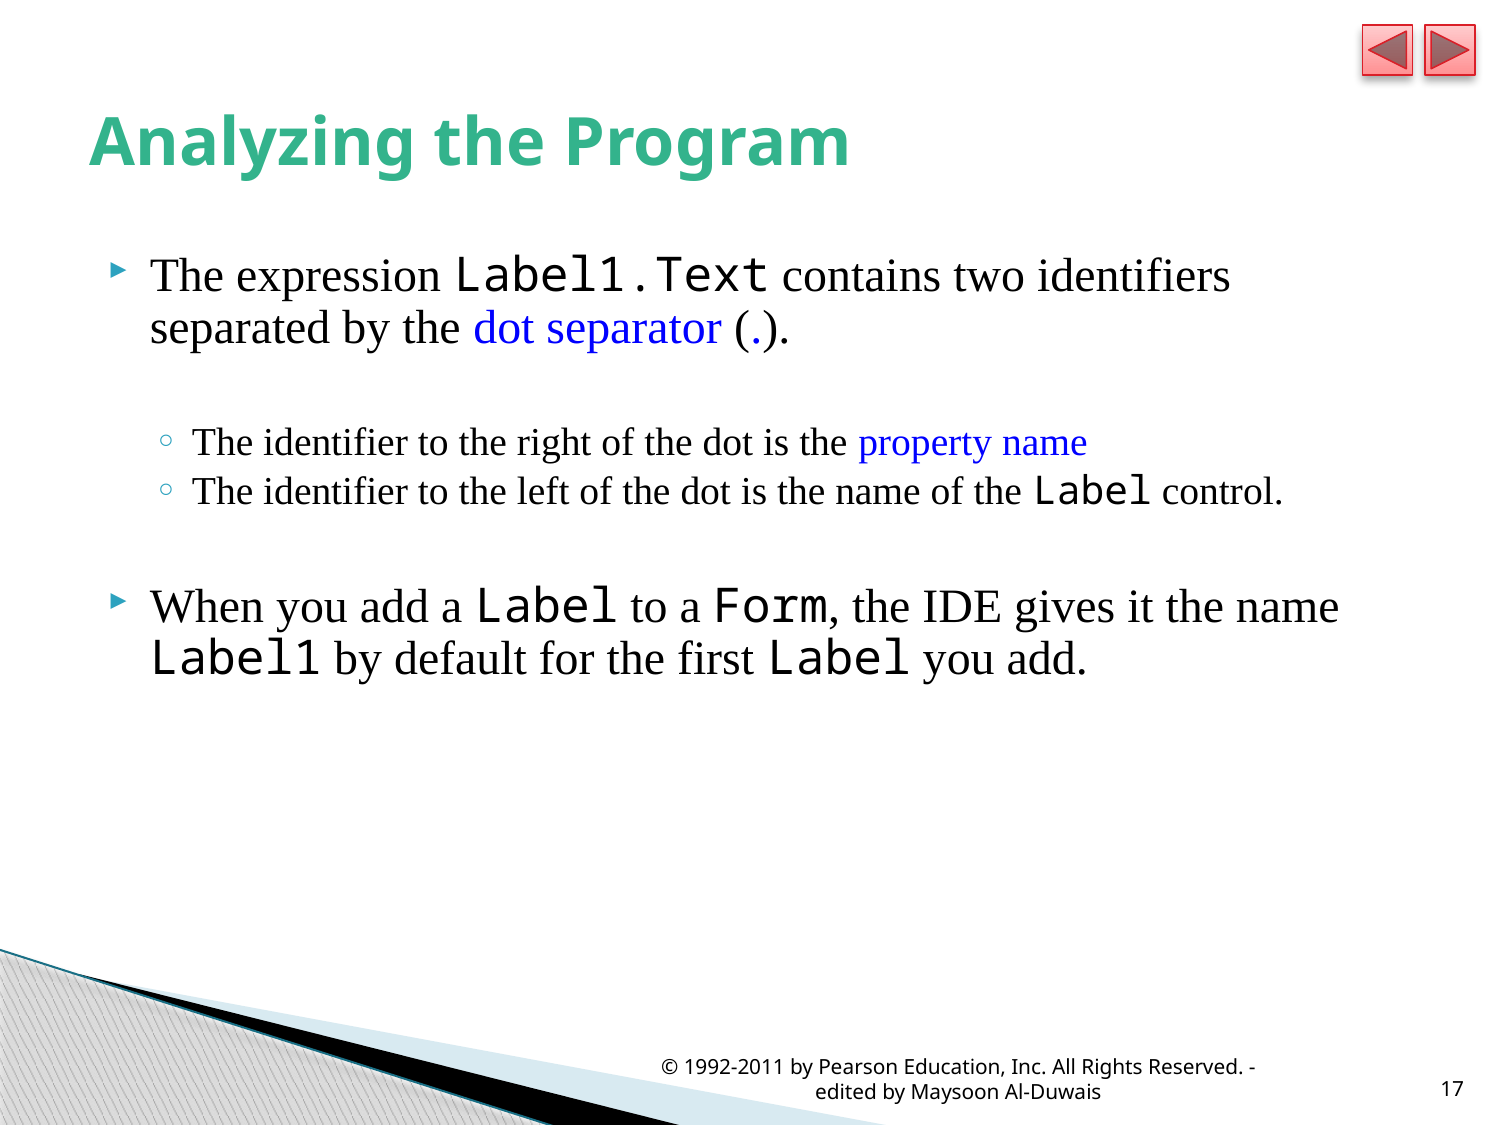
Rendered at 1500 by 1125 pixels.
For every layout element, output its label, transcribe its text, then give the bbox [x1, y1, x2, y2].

slide_number 17 [1418, 1051, 1479, 1112]
list The expression Label1.Text contains two identifiers separated by the dot separator (.). The identifier to the right of the dot is the property name The identifier to the left of the dot is the name of the Label control. When you add a Label to a Form, the IDE gives it the name Label1 by default for the first Label you add. [74, 242, 1426, 986]
footer © 1992-2011 by Pearson Education, Inc. All Rights Reserved. - edited by Maysoon Al-Duwais [612, 1051, 1305, 1112]
title Analyzing the Program [75, 45, 1425, 233]
